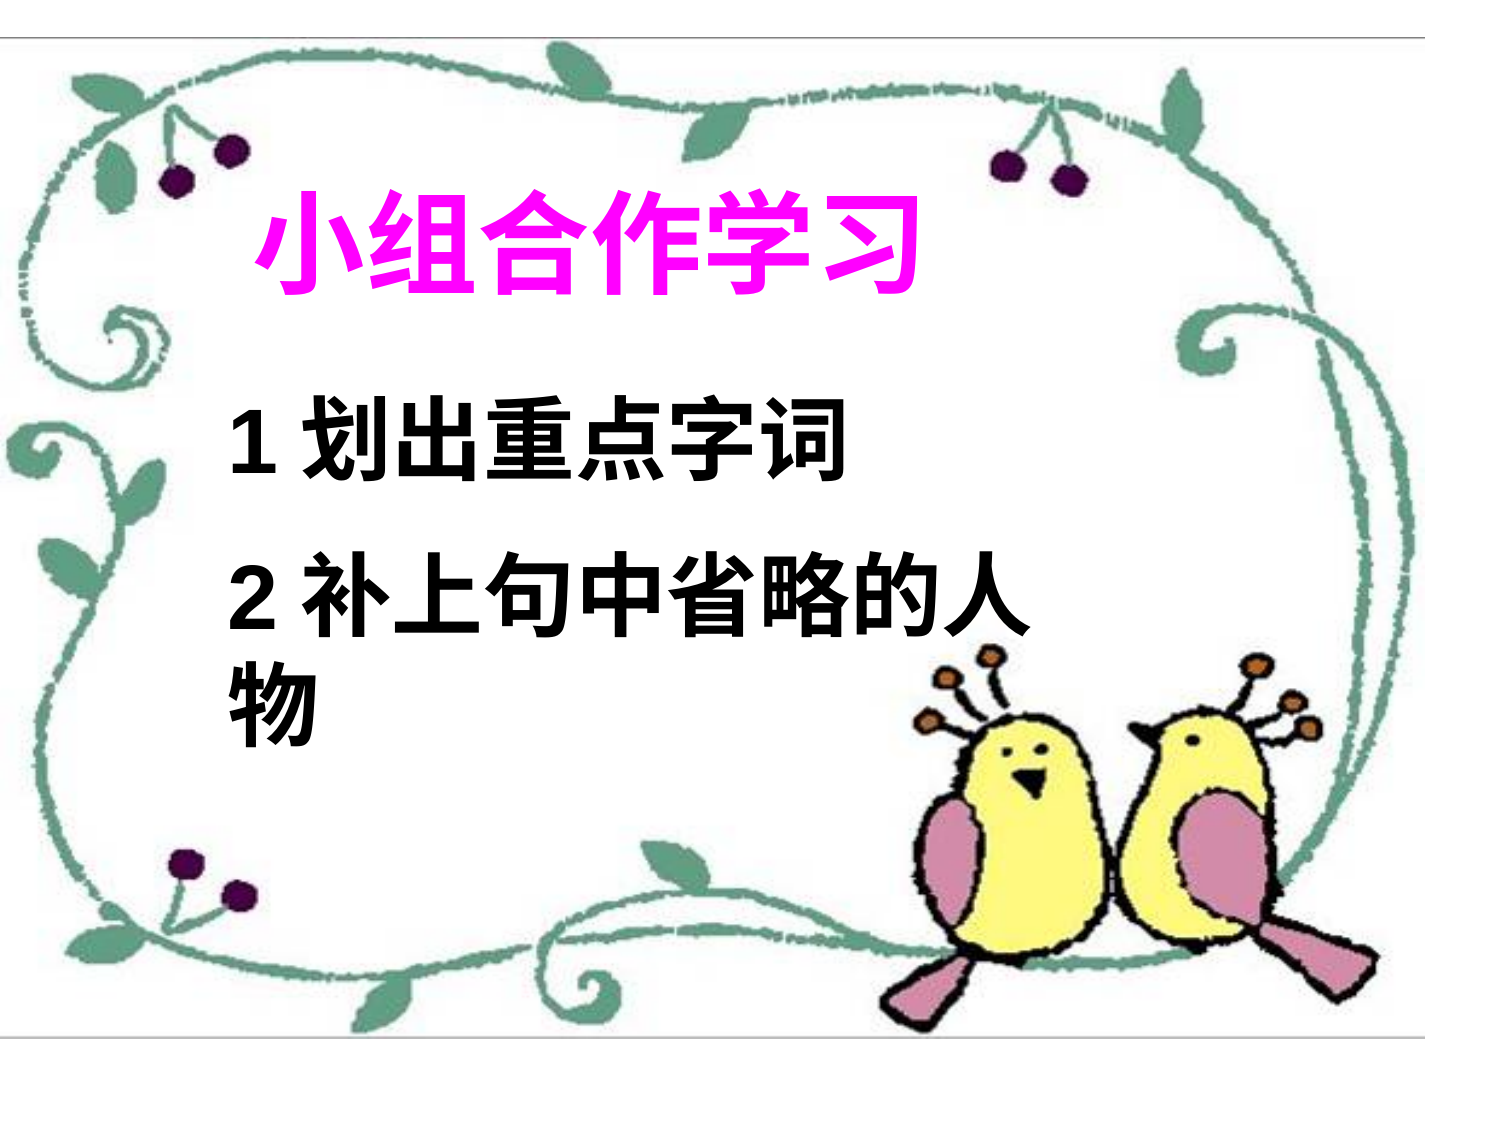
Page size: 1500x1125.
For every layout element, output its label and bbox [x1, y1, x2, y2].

picture [0, 37, 1426, 1039]
